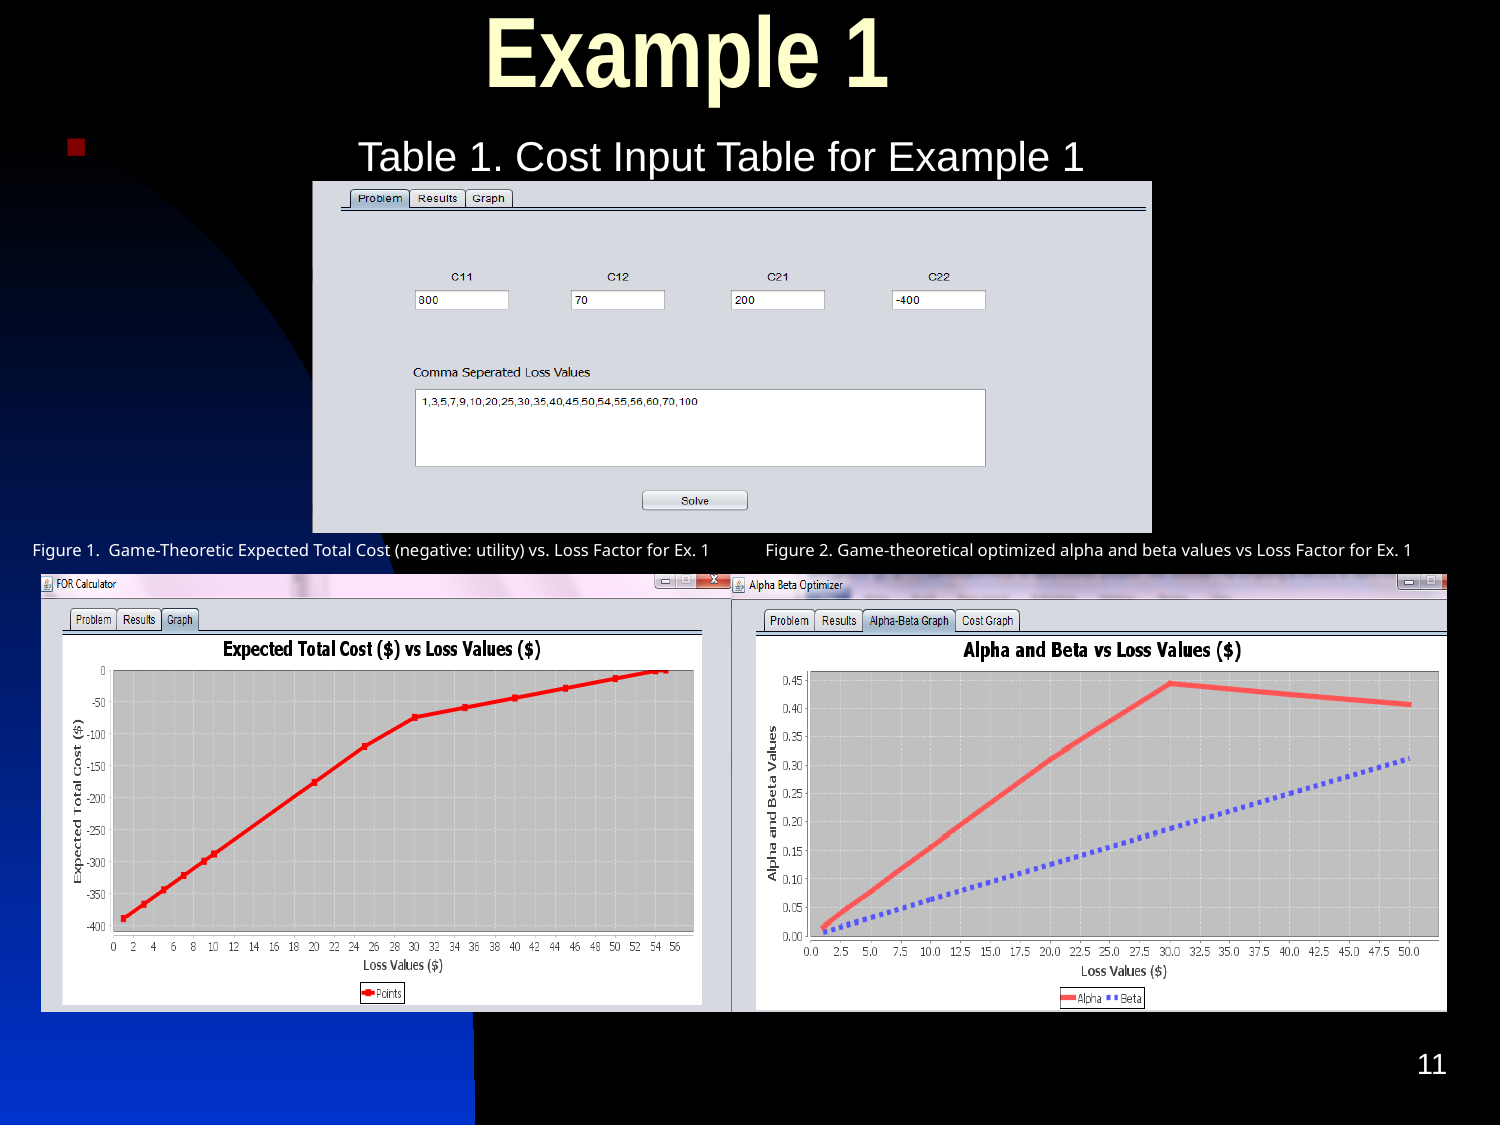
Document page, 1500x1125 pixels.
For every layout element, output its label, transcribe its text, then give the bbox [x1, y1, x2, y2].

list Table 1. Cost Input Table for Example 1 [50, 113, 1463, 1000]
title Example 1 [469, 75, 916, 113]
text_box [0, 0, 1500, 75]
picture [312, 181, 1152, 533]
text_box Figure 1. Game-Theoretic Expected Total Cost (negative: utility) vs. Loss Factor for Ex. 1 Figure 2. Game-theoretical optimized alpha and beta values vs Loss Factor for Ex. 1 [0, 532, 1431, 568]
picture [41, 573, 1448, 1012]
slide_number 11 [1149, 1025, 1463, 1100]
